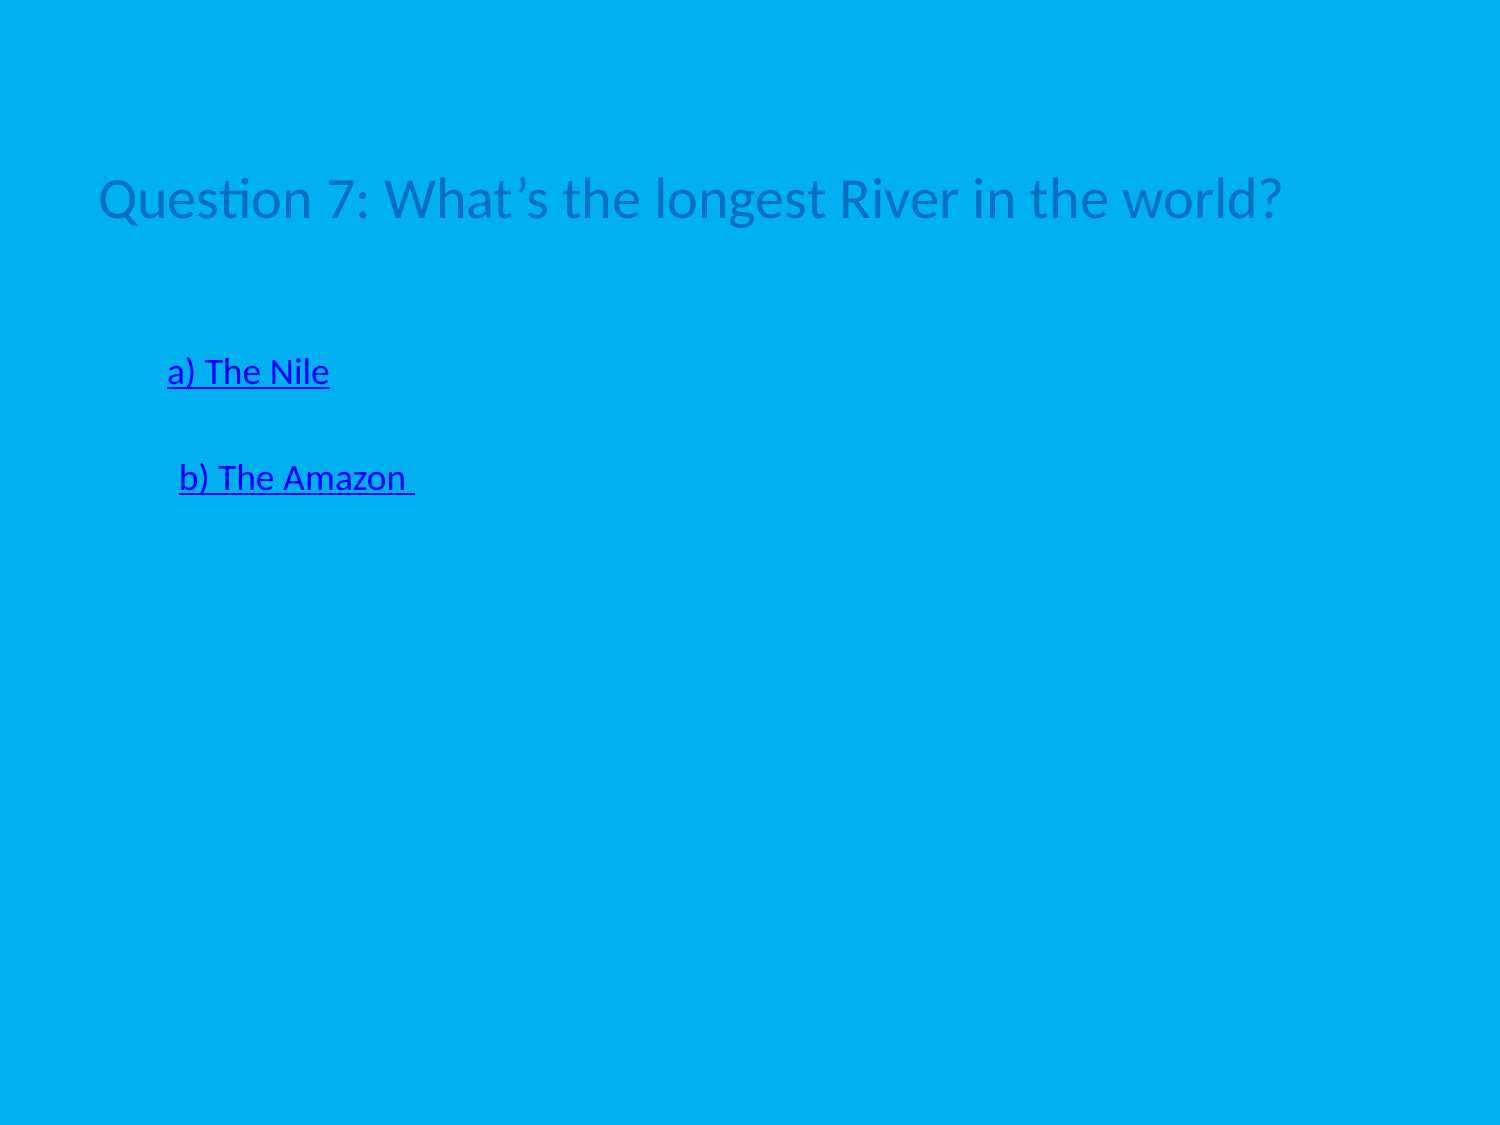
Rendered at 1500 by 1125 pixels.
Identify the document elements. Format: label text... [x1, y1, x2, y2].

text_box Question 7: What’s the longest River in the world? [70, 152, 1442, 238]
text_box a) The Nile [152, 339, 481, 400]
text_box b) The Amazon [164, 445, 446, 505]
